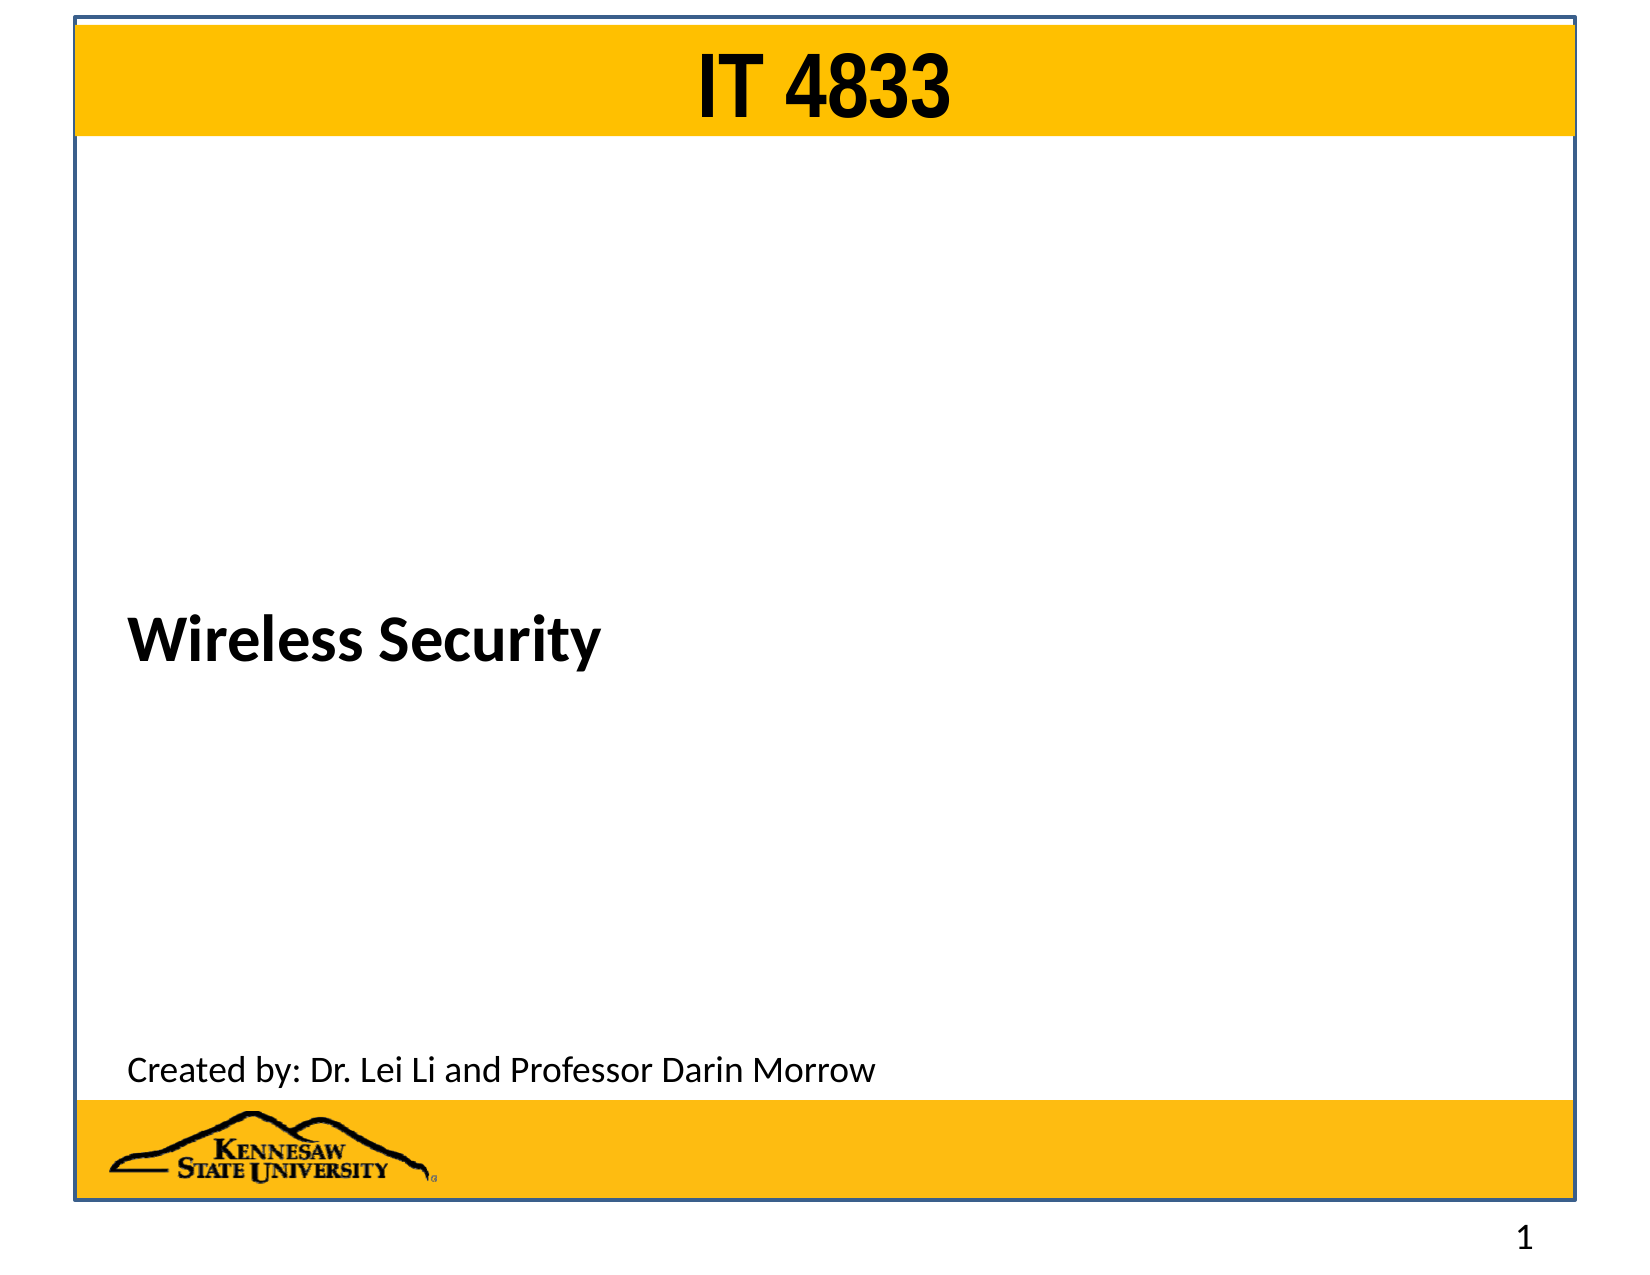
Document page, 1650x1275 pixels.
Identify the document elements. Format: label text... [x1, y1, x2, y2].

text_box Created by: Dr. Lei Li and Professor Darin Morrow [112, 1037, 1522, 1098]
picture [108, 1111, 437, 1184]
text_box Wireless Security [112, 587, 1575, 682]
title IT 4833 [75, 24, 1575, 137]
